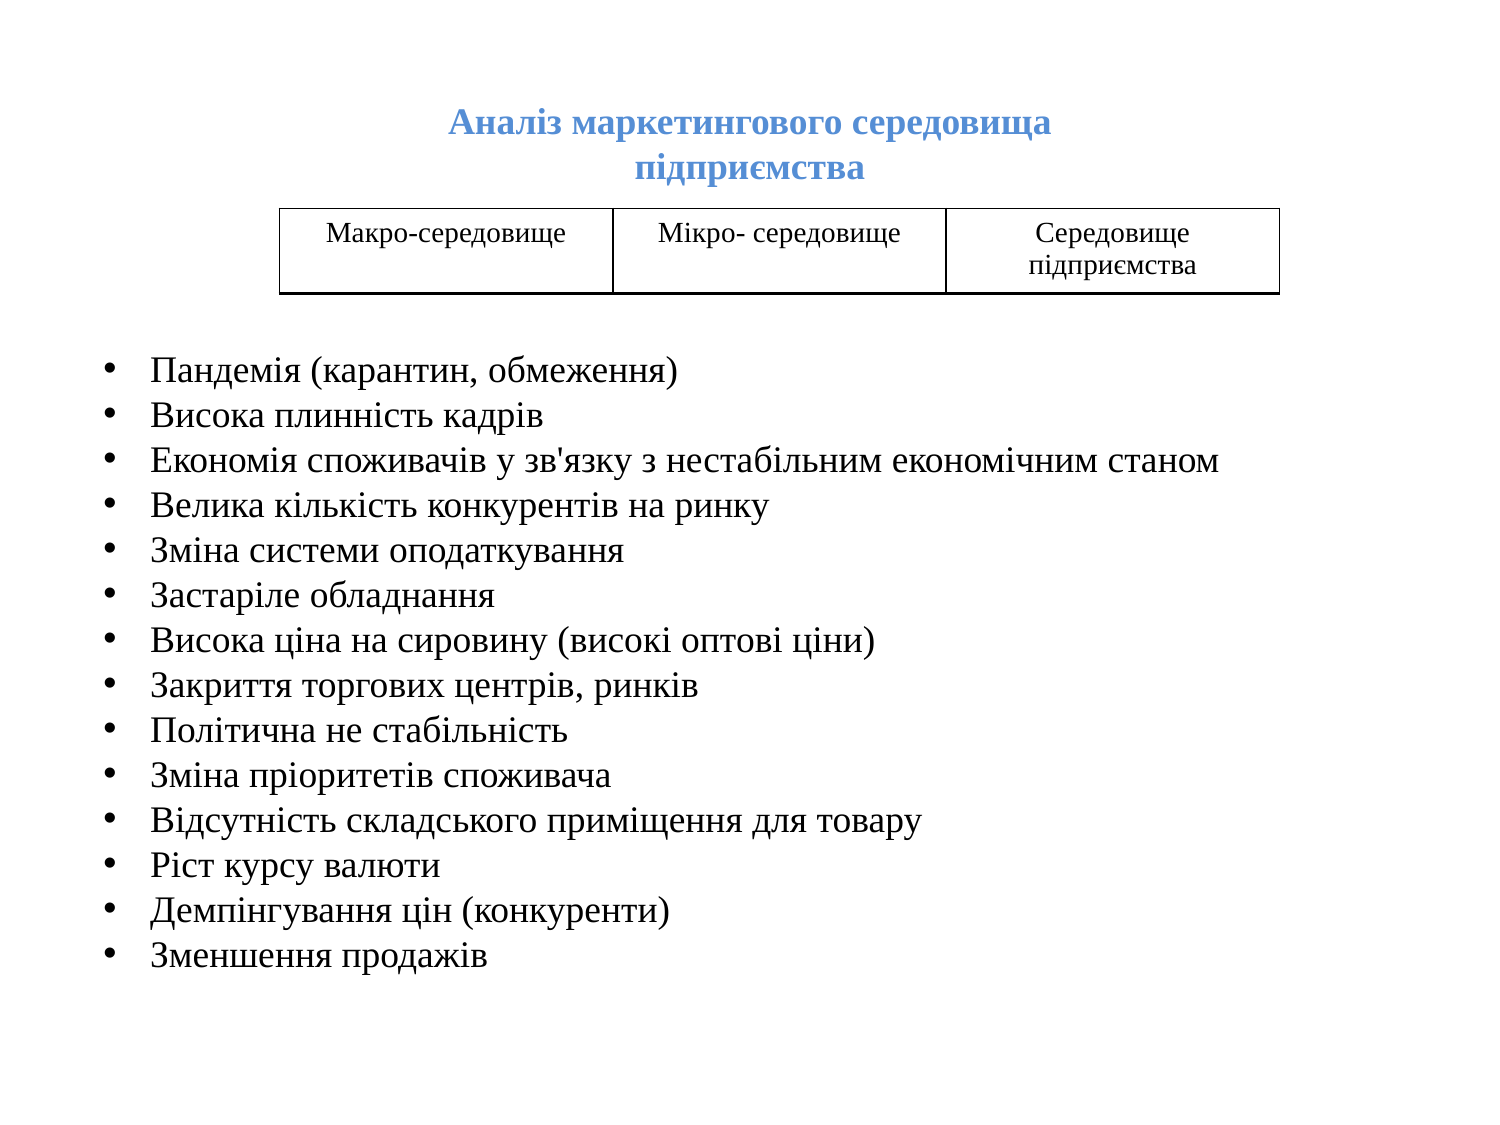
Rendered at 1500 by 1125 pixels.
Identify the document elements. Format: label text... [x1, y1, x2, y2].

text_box Аналіз маркетингового середовища підприємства [374, 89, 1125, 195]
table_header Середовище підприємства [947, 209, 1279, 292]
table_header Макро-середовище [280, 209, 612, 292]
table_header Мікро- середовище [614, 209, 945, 292]
text_box Пандемія (карантин, обмеження) Висока плинність кадрів Економія споживачів у зв'язку з нестабільним економічним станом Велика кількість конкурентів на ринку Зміна системи оподаткування Застаріле обладнання Висока ціна на сировину (високі оптові ціни) Закриття торгових центрів, ринків Політична не стабільність Зміна пріоритетів споживача Відсутність складського приміщення для товару Ріст курсу валюти Демпінгування цін (конкуренти) Зменшення продажів [88, 338, 1471, 1118]
